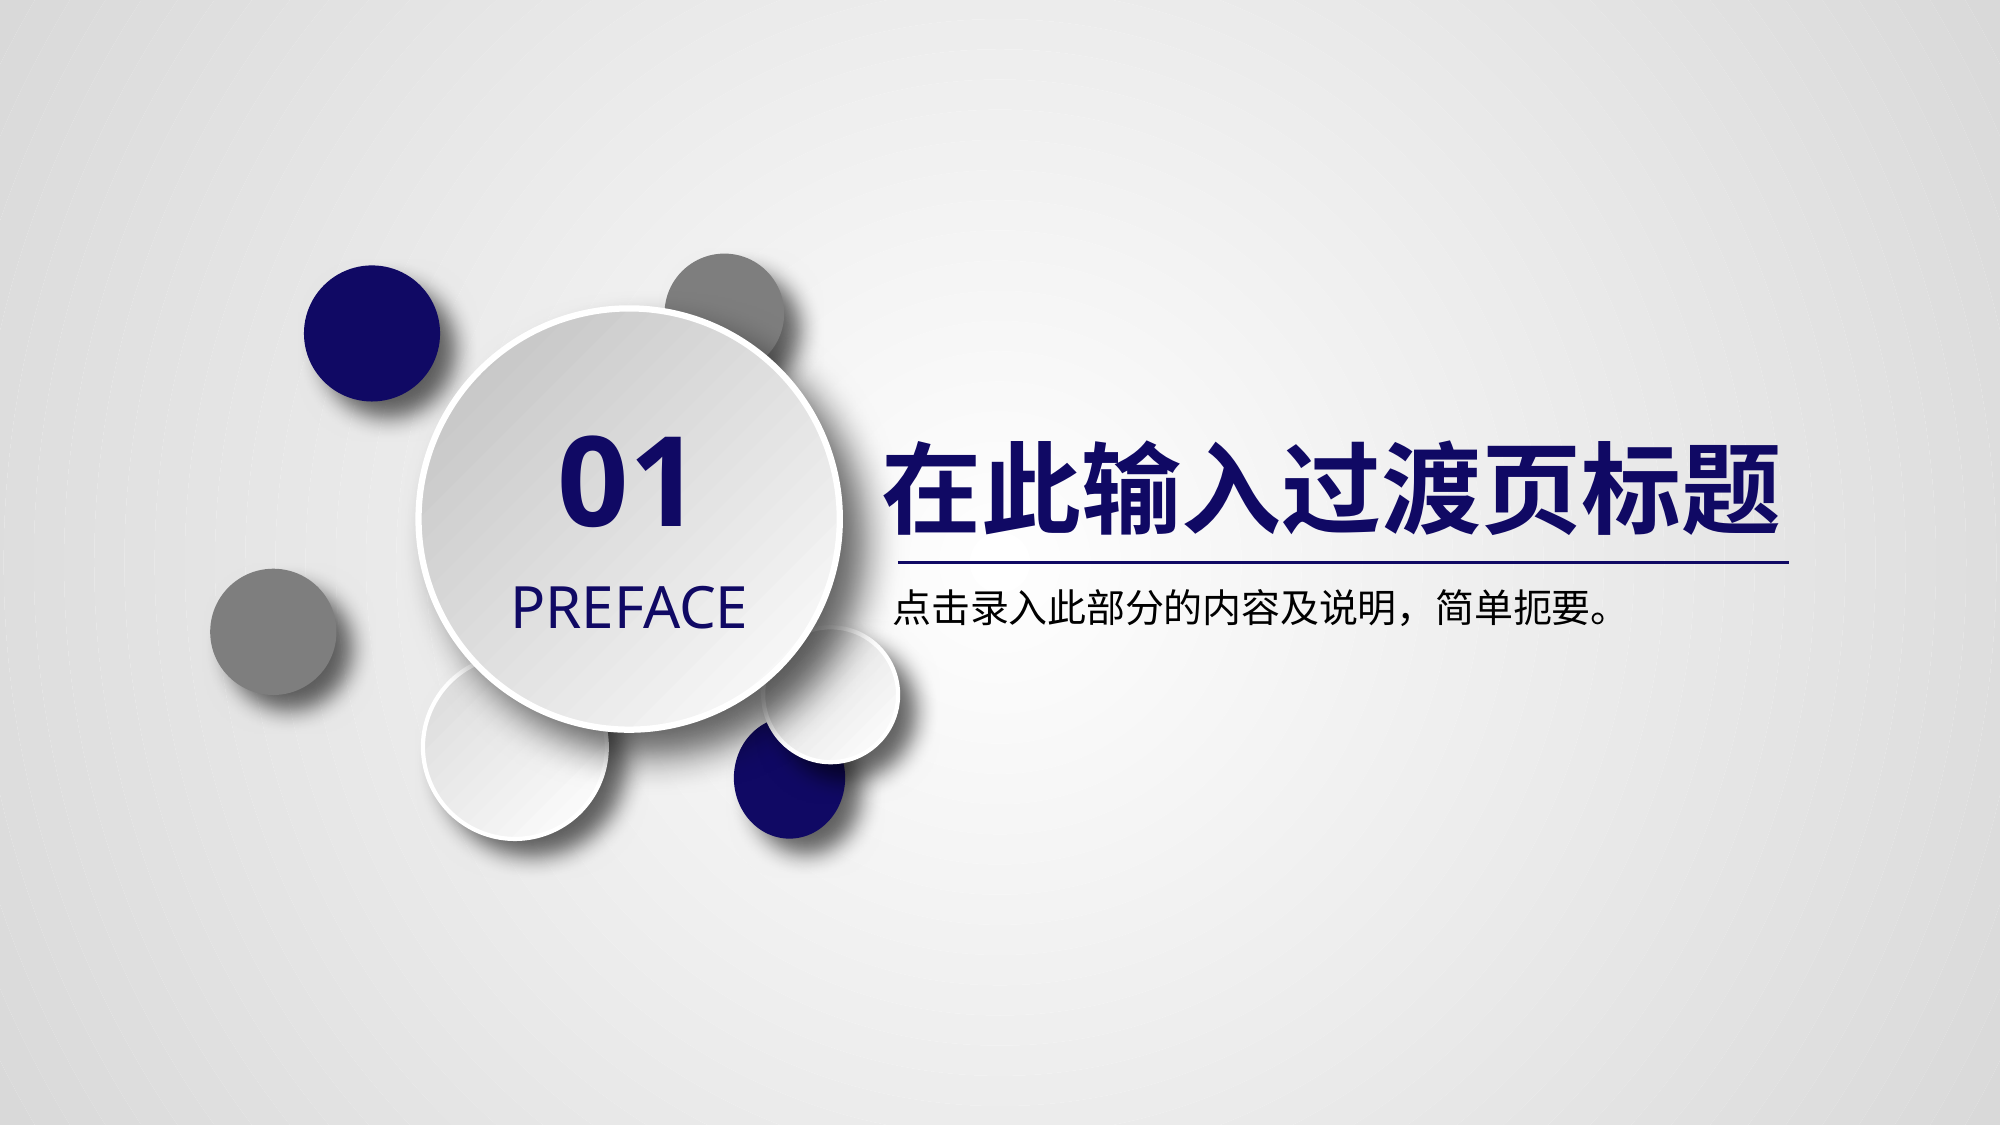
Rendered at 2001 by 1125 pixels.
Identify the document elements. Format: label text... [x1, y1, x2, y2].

text_box [664, 252, 786, 339]
text_box 点击录入此部分的内容及说明，简单扼要。 [877, 576, 1930, 638]
text_box PREFACE [436, 562, 822, 648]
text_box [417, 307, 841, 607]
text_box 01 [542, 393, 716, 559]
text_box [461, 648, 798, 731]
text_box 在此输入过渡页标题 [866, 419, 1930, 554]
text_box [302, 264, 442, 403]
text_box [783, 640, 900, 764]
text_box [732, 754, 844, 840]
text_box [421, 677, 603, 840]
text_box [209, 567, 338, 697]
